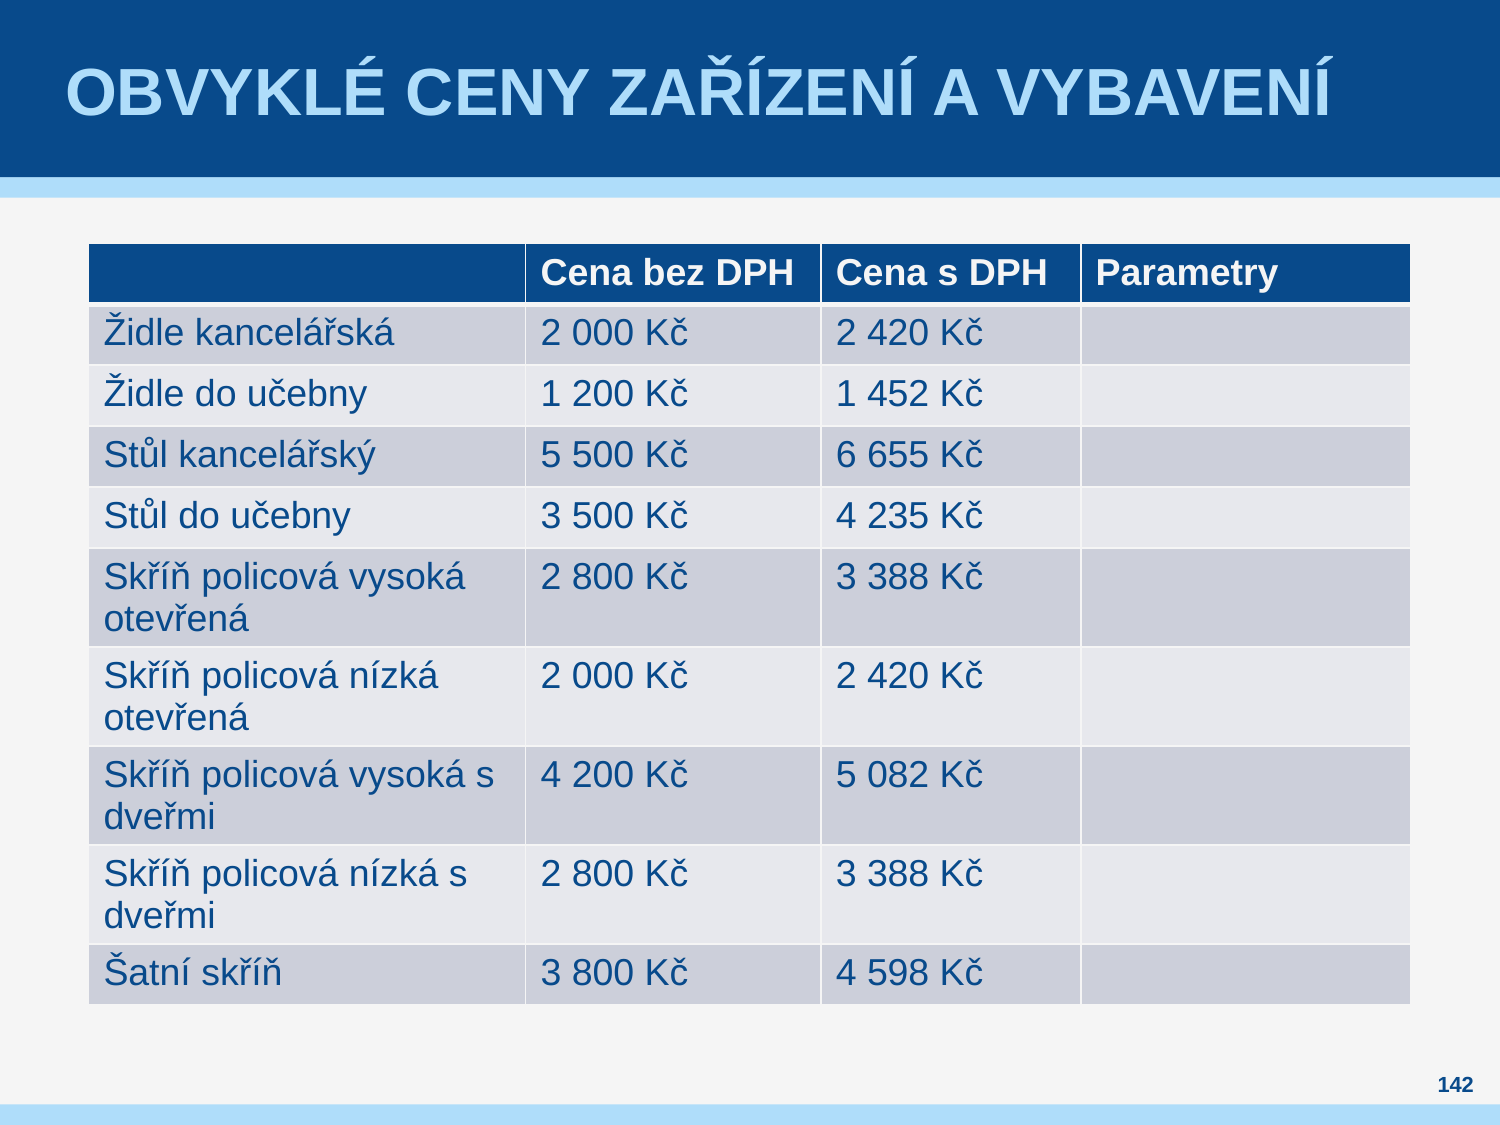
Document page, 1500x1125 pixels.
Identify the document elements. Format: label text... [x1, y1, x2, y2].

table_header Cena bez DPH [526, 244, 820, 302]
table_cell Skříň policová nízká otevřená [89, 648, 525, 745]
table_cell 3 388 Kč [822, 549, 1080, 646]
table_header [89, 244, 525, 302]
title Obvyklé ceny zařízení a vybavení [59, 0, 1441, 178]
table_cell [1082, 366, 1410, 425]
table_cell 5 082 Kč [822, 747, 1080, 844]
table_cell 2 000 Kč [526, 307, 820, 364]
table_cell Skříň policová vysoká s dveřmi [89, 747, 525, 844]
table_cell [1082, 549, 1410, 646]
table_header Parametry [1082, 244, 1410, 302]
table_cell [1082, 846, 1410, 943]
table_header Cena s DPH [822, 244, 1080, 302]
table_cell [1082, 648, 1410, 745]
table_cell 3 800 Kč [526, 945, 820, 1004]
table_cell Stůl do učebny [89, 488, 525, 547]
table_cell [1082, 427, 1410, 486]
table_cell 4 598 Kč [822, 945, 1080, 1004]
table_cell 4 200 Kč [526, 747, 820, 844]
table_cell [1082, 307, 1410, 364]
table_cell 5 500 Kč [526, 427, 820, 486]
table_cell [1082, 945, 1410, 1004]
table_cell Skříň policová vysoká otevřená [89, 549, 525, 646]
table_cell Stůl kancelářský [89, 427, 525, 486]
table_cell 4 235 Kč [822, 488, 1080, 547]
table_cell 3 500 Kč [526, 488, 820, 547]
table_cell Židle kancelářská [89, 307, 525, 364]
table_cell 1 452 Kč [822, 366, 1080, 425]
table_cell 2 000 Kč [526, 648, 820, 745]
table_cell Židle do učebny [89, 366, 525, 425]
table_cell [1082, 488, 1410, 547]
table_cell 2 800 Kč [526, 846, 820, 943]
table_cell Šatní skříň [89, 945, 525, 1004]
table_cell [1082, 747, 1410, 844]
table_cell 2 800 Kč [526, 549, 820, 646]
table_cell 2 420 Kč [822, 648, 1080, 745]
slide_number 142 [1417, 1068, 1495, 1099]
table_cell 1 200 Kč [526, 366, 820, 425]
table_cell 3 388 Kč [822, 846, 1080, 943]
table_cell 6 655 Kč [822, 427, 1080, 486]
table_cell 2 420 Kč [822, 307, 1080, 364]
table_cell Skříň policová nízká s dveřmi [89, 846, 525, 943]
